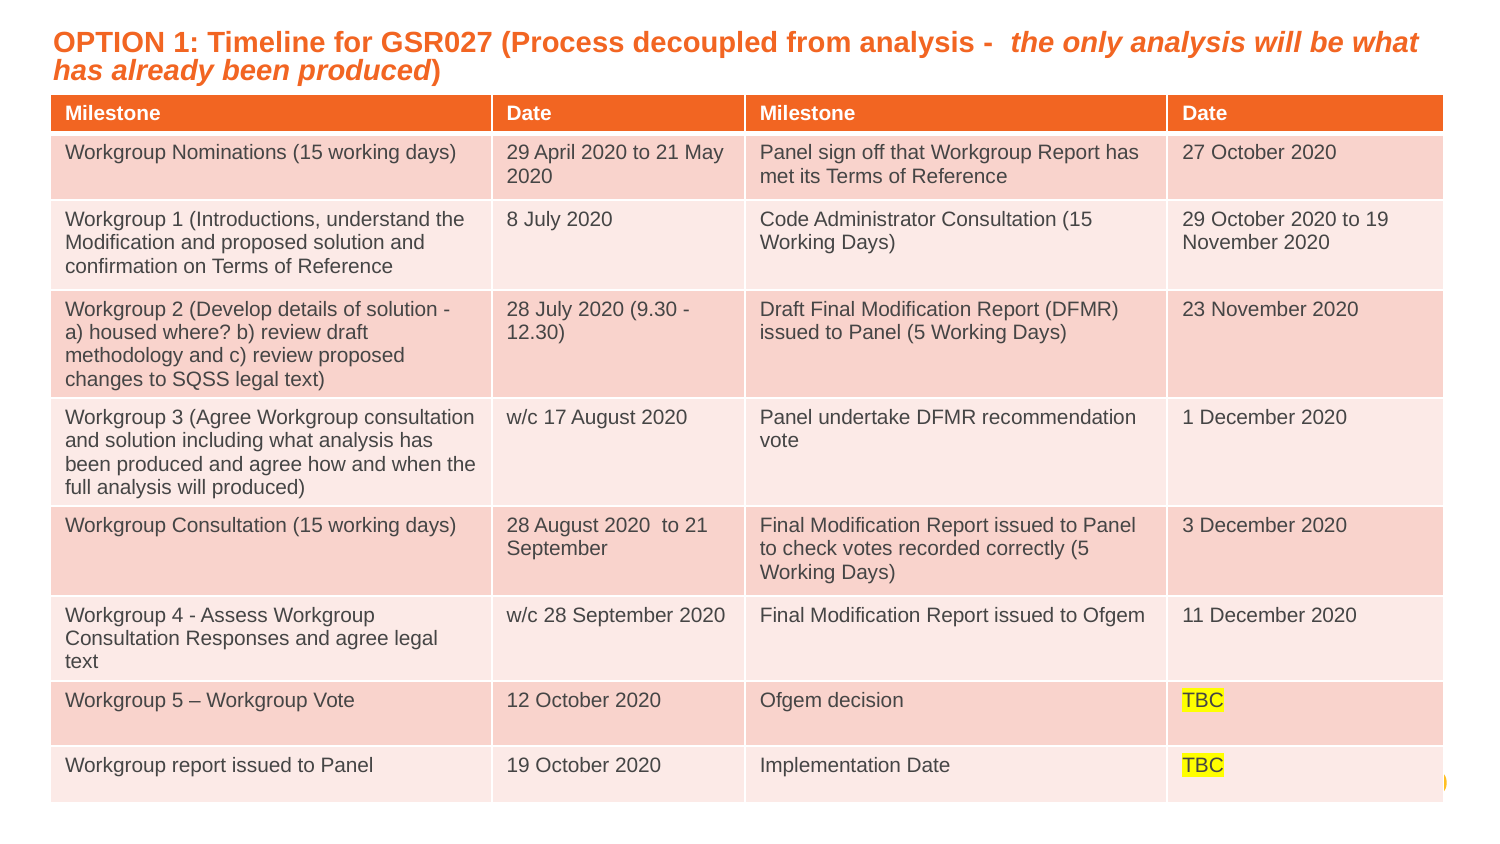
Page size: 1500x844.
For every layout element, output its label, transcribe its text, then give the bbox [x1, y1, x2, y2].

table_cell Workgroup 1 (Introductions, understand the Modification and proposed solution and confirmation on Terms of Reference [51, 201, 491, 289]
table_header Date [493, 95, 744, 131]
table_cell Workgroup 5 – Workgroup Vote [51, 682, 491, 745]
table_cell 11 December 2020 [1168, 597, 1443, 680]
table_cell 3 December 2020 [1168, 507, 1443, 595]
title OPTION 1: Timeline for GSR027 (Process decoupled from analysis - the only analysis will be what has already been produced) [53, 29, 1447, 79]
table_cell Implementation Date [746, 747, 1166, 802]
table_cell Final Modification Report issued to Ofgem [746, 597, 1166, 680]
table_cell 28 July 2020 (9.30 -12.30) [493, 291, 744, 397]
table_header Date [1168, 95, 1443, 131]
table_cell Workgroup 3 (Agree Workgroup consultation and solution including what analysis has been produced and agree how and when the full analysis will produced) [51, 399, 491, 505]
table_cell 29 April 2020 to 21 May 2020 [493, 136, 744, 199]
table_cell Workgroup Nominations (15 working days) [51, 136, 491, 199]
table_cell TBC [1168, 682, 1443, 745]
table_cell Workgroup 4 - Assess Workgroup Consultation Responses and agree legal text [51, 597, 491, 680]
table_cell 29 October 2020 to 19 November 2020 [1168, 201, 1443, 289]
table_cell Draft Final Modification Report (DFMR) issued to Panel (5 Working Days) [746, 291, 1166, 397]
table_cell Workgroup report issued to Panel [51, 747, 491, 802]
table_cell TBC [1168, 747, 1443, 802]
table_cell w/c 28 September 2020 [493, 597, 744, 680]
table_cell 27 October 2020 [1168, 136, 1443, 199]
table_header Milestone [51, 95, 491, 131]
table_cell w/c 17 August 2020 [493, 399, 744, 505]
table_cell Ofgem decision [746, 682, 1166, 745]
table_header Milestone [746, 95, 1166, 131]
table_cell Code Administrator Consultation (15 Working Days) [746, 201, 1166, 289]
table_cell Panel undertake DFMR recommendation vote [746, 399, 1166, 505]
table_cell Workgroup 2 (Develop details of solution - a) housed where? b) review draft methodology and c) review proposed changes to SQSS legal text) [51, 291, 491, 397]
table_cell Panel sign off that Workgroup Report has met its Terms of Reference [746, 136, 1166, 199]
table_cell Workgroup Consultation (15 working days) [51, 507, 491, 595]
table_cell 19 October 2020 [493, 747, 744, 802]
table_cell 23 November 2020 [1168, 291, 1443, 397]
table_cell Final Modification Report issued to Panel to check votes recorded correctly (5 Working Days) [746, 507, 1166, 595]
table_cell 8 July 2020 [493, 201, 744, 289]
table_cell 28 August 2020 to 21 September [493, 507, 744, 595]
table_cell 12 October 2020 [493, 682, 744, 745]
table_cell 1 December 2020 [1168, 399, 1443, 505]
